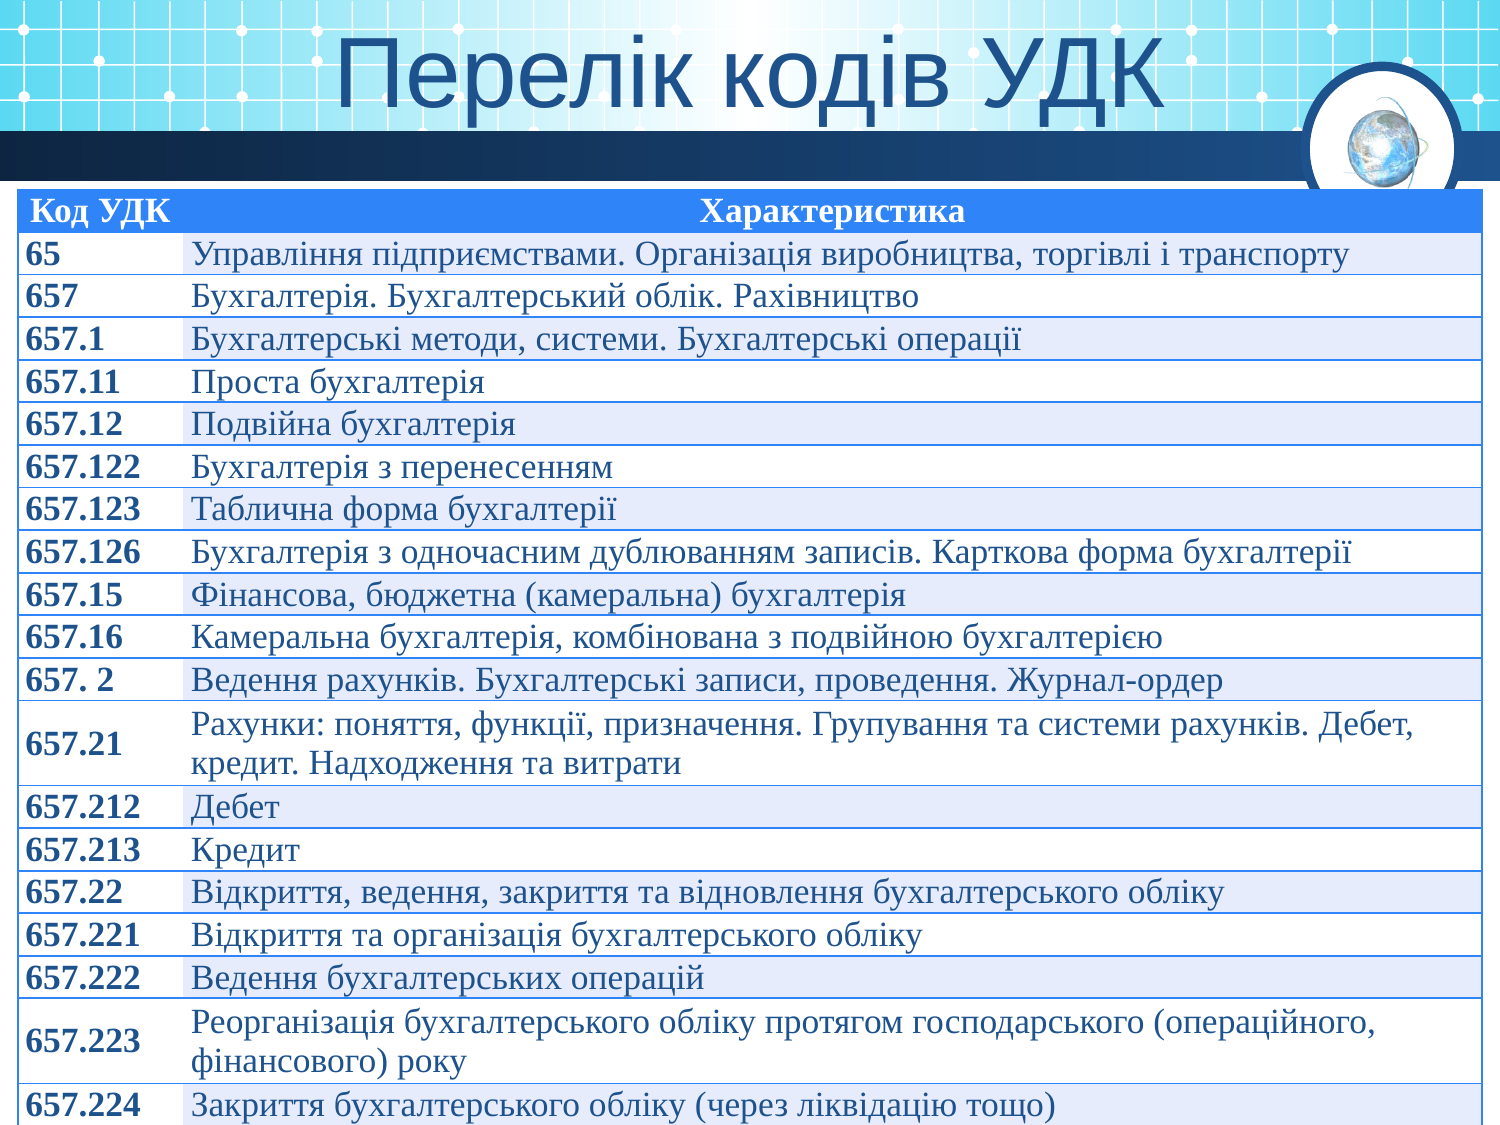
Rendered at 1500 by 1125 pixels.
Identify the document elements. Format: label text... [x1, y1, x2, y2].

table_cell Бухгалтерія з перенесенням [183, 446, 1481, 487]
table_cell Камеральна бухгалтерія, комбінована з подвійною бухгалтерією [183, 616, 1481, 657]
table_cell Бухгалтерія. Бухгалтерський облік. Рахівництво [183, 275, 1481, 316]
table_cell Реорганізація бухгалтерського обліку протягом господарського (операційного, фінансового) року [183, 999, 1481, 1083]
table_cell Проста бухгалтерія [183, 361, 1481, 401]
table_cell Відкриття та організація бухгалтерського обліку [183, 914, 1481, 955]
table_header Код УДК [19, 190, 183, 231]
table_cell 657.15 [19, 574, 183, 614]
table_cell Дебет [183, 786, 1481, 827]
table_cell Відкриття, ведення, закриття та відновлення бухгалтерського обліку [183, 872, 1481, 912]
table_cell 657.123 [19, 488, 183, 529]
table_cell Закриття бухгалтерського обліку (через ліквідацію тощо) [183, 1084, 1481, 1125]
table_cell 657.11 [19, 361, 183, 401]
table_cell 657 [19, 275, 183, 316]
table_cell 657.224 [19, 1084, 183, 1125]
table_cell Фінансова, бюджетна (камеральна) бухгалтерія [183, 574, 1481, 614]
table_cell Управління підприємствами. Організація виробництва, торгівлі і транспорту [183, 233, 1481, 274]
table_cell 657.12 [19, 403, 183, 444]
table_cell Ведення бухгалтерських операцій [183, 957, 1481, 997]
picture [1310, 135, 1454, 189]
table_cell Рахунки: поняття, функції, призначення. Групування та системи рахунків. Дебет, кредит. Надходження та витрати [183, 701, 1481, 785]
table_cell 657.221 [19, 914, 183, 955]
table_cell 657.212 [19, 786, 183, 827]
table_cell 657.22 [19, 872, 183, 912]
table_cell 657.122 [19, 446, 183, 487]
table_cell 657.16 [19, 616, 183, 657]
table_cell 657.21 [19, 701, 183, 785]
table_cell 657.223 [19, 999, 183, 1083]
table_cell 657. 2 [19, 659, 183, 700]
table_cell Кредит [183, 829, 1481, 870]
text_box Перелік кодів УДК [0, 0, 1500, 135]
table_cell 65 [19, 233, 183, 274]
table_cell Подвійна бухгалтерія [183, 403, 1481, 444]
table_cell 657.1 [19, 318, 183, 359]
table_cell Таблична форма бухгалтерії [183, 488, 1481, 529]
table_cell Ведення рахунків. Бухгалтерські записи, проведення. Журнал-ордер [183, 659, 1481, 700]
table_cell 657.222 [19, 957, 183, 997]
table_cell Бухгалтерські методи, системи. Бухгалтерські операції [183, 318, 1481, 359]
table_cell 657.213 [19, 829, 183, 870]
table_header Характеристика [183, 190, 1481, 231]
table_cell Бухгалтерія з одночасним дублюванням записів. Карткова форма бухгалтерії [183, 531, 1481, 572]
table_cell 657.126 [19, 531, 183, 572]
